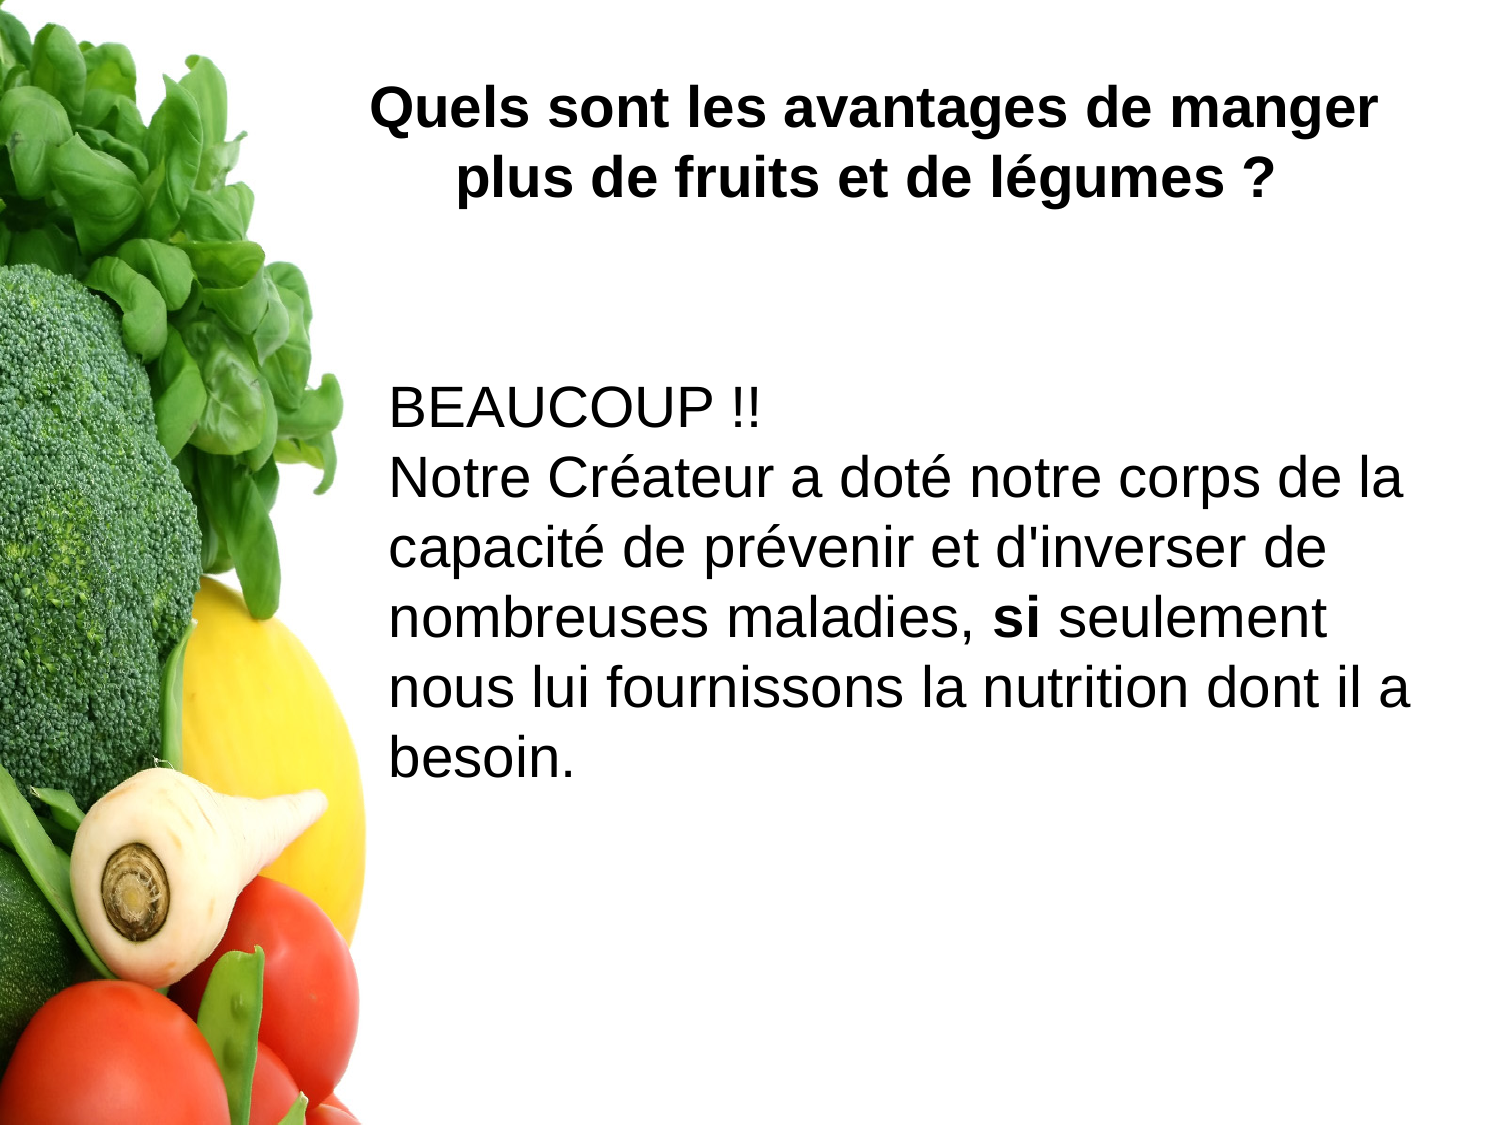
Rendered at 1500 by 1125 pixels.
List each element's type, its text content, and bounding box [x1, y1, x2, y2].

text_box Quels sont les avantages de manger plus de fruits et de légumes ? [299, 61, 1451, 217]
text_box BEAUCOUP !! Notre Créateur a doté notre corps de la capacité de prévenir et d'inverser de nombreuses maladies, si seulement nous lui fournissons la nutrition dont il a besoin. [374, 362, 1451, 797]
picture [0, 0, 1500, 1125]
